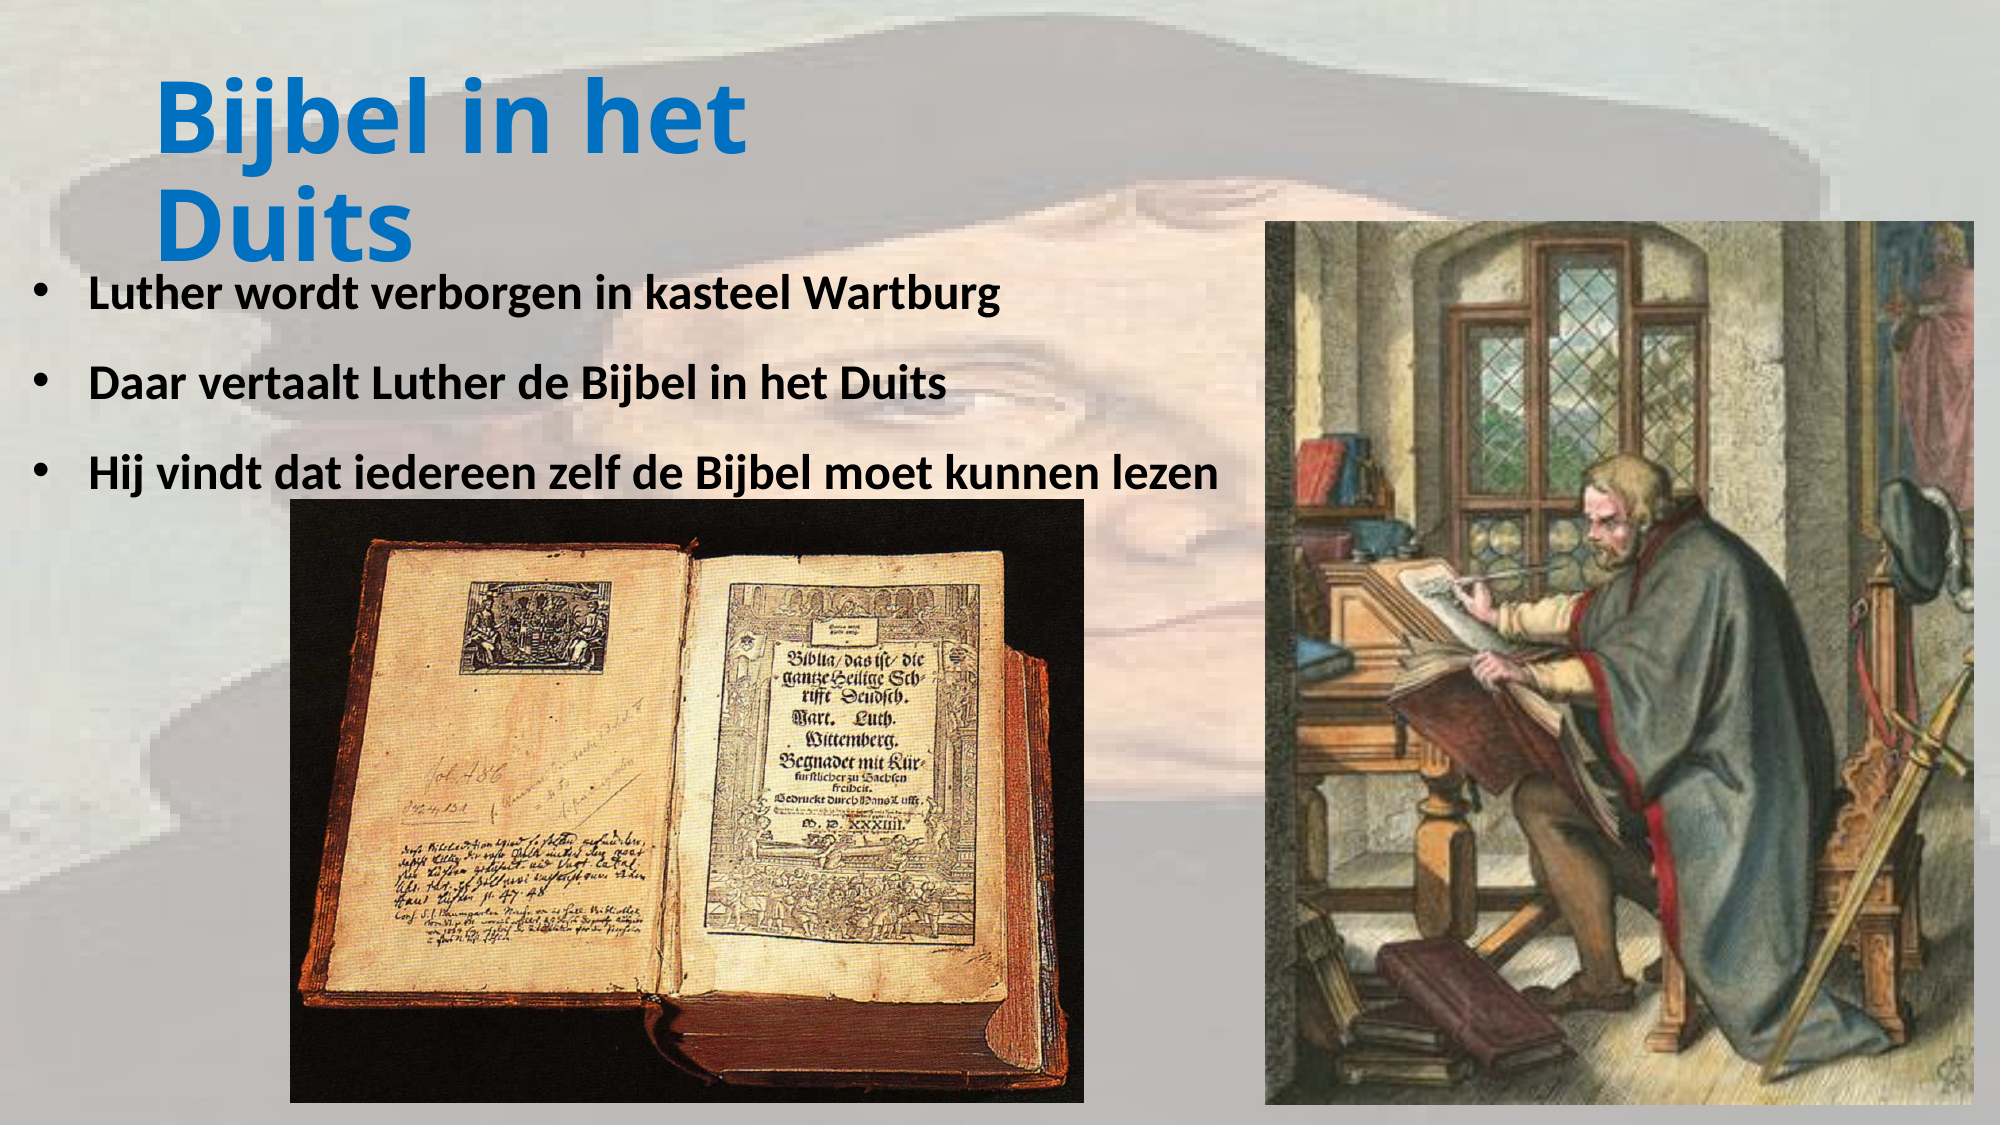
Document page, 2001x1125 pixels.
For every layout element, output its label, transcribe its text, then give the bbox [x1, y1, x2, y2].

picture [290, 499, 1084, 1103]
text_box Luther wordt verborgen in kasteel Wartburg Daar vertaalt Luther de Bijbel in het Duits Hij vindt dat iedereen zelf de Bijbel moet kunnen lezen [17, 221, 1362, 687]
picture [1265, 221, 1974, 1105]
text_box Bijbel in het Duits [137, 59, 902, 221]
